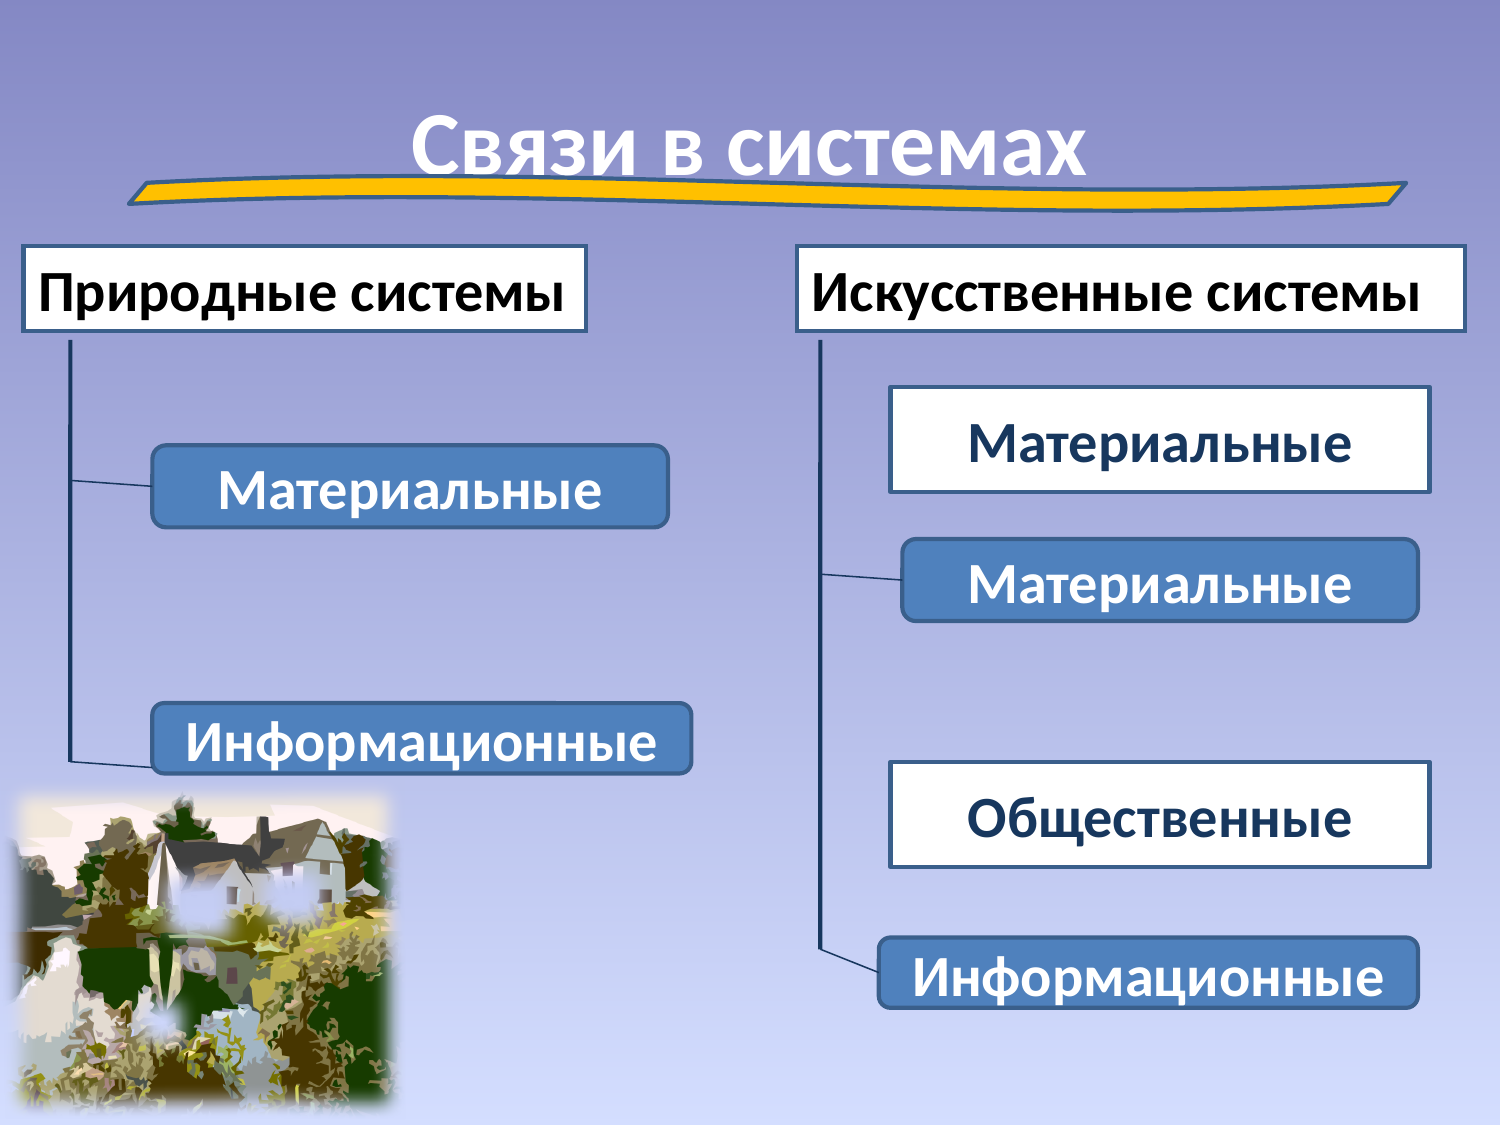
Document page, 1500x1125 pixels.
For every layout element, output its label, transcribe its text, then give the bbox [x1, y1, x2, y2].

text_box Материальные [900, 536, 1421, 624]
text_box Информационные [150, 700, 694, 776]
text_box Общественные [888, 760, 1432, 869]
text_box Информационные [876, 935, 1421, 1010]
text_box Материальные [150, 443, 671, 530]
picture [0, 773, 411, 1125]
text_box [126, 173, 1409, 213]
text_box Материальные [888, 385, 1432, 494]
text_box Искусственные системы [796, 246, 1465, 331]
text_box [70, 480, 153, 487]
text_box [820, 573, 903, 581]
title Связи в системах [75, 45, 1425, 233]
text_box Природные системы [23, 246, 586, 331]
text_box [820, 948, 880, 973]
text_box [70, 761, 153, 768]
